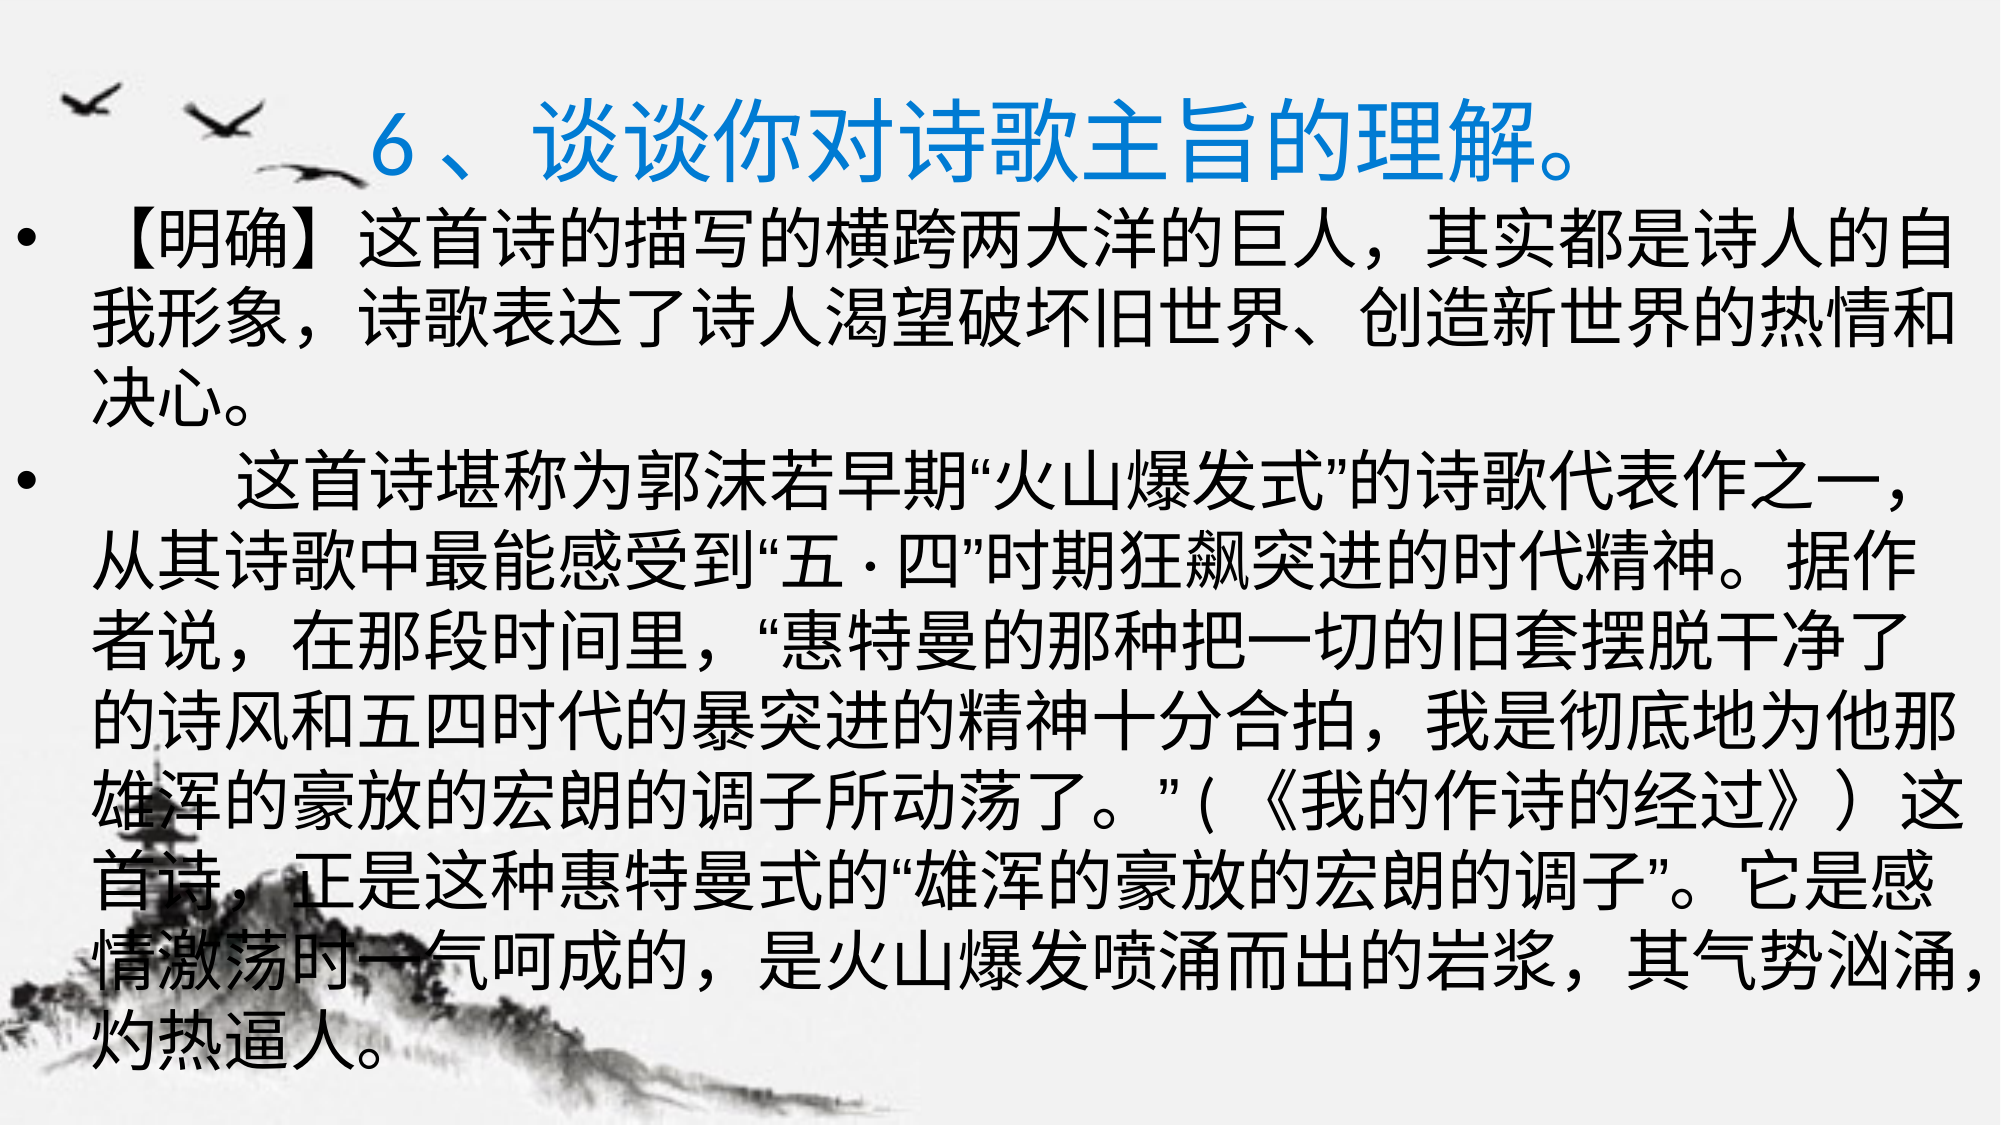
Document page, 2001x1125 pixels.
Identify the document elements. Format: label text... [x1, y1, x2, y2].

list 【明确】这首诗的描写的横跨两大洋的巨人，其实都是诗人的自我形象，诗歌表达了诗人渴望破坏旧世界、创造新世界的热情和决心。 这首诗堪称为郭沫若早期“火山爆发式”的诗歌代表作之一，从其诗歌中最能感受到“五·四”时期狂飙突进的时代精神。据作者说，在那段时间里，“惠特曼的那种把一切的旧套摆脱干净了的诗风和五四时代的暴突进的精神十分合拍，我是彻底地为他那雄浑的豪放的宏朗的调子所动荡了。”(《我的作诗的经过》）这首诗，正是这种惠特曼式的“雄浑的豪放的宏朗的调子”。它是感情激荡时一气呵成的，是火山爆发喷涌而出的岩浆，其气势汹涌，灼热逼人。 [0, 188, 1988, 1005]
picture [0, 0, 2001, 1125]
title 6、谈谈你对诗歌主旨的理解。 [99, 45, 1900, 188]
